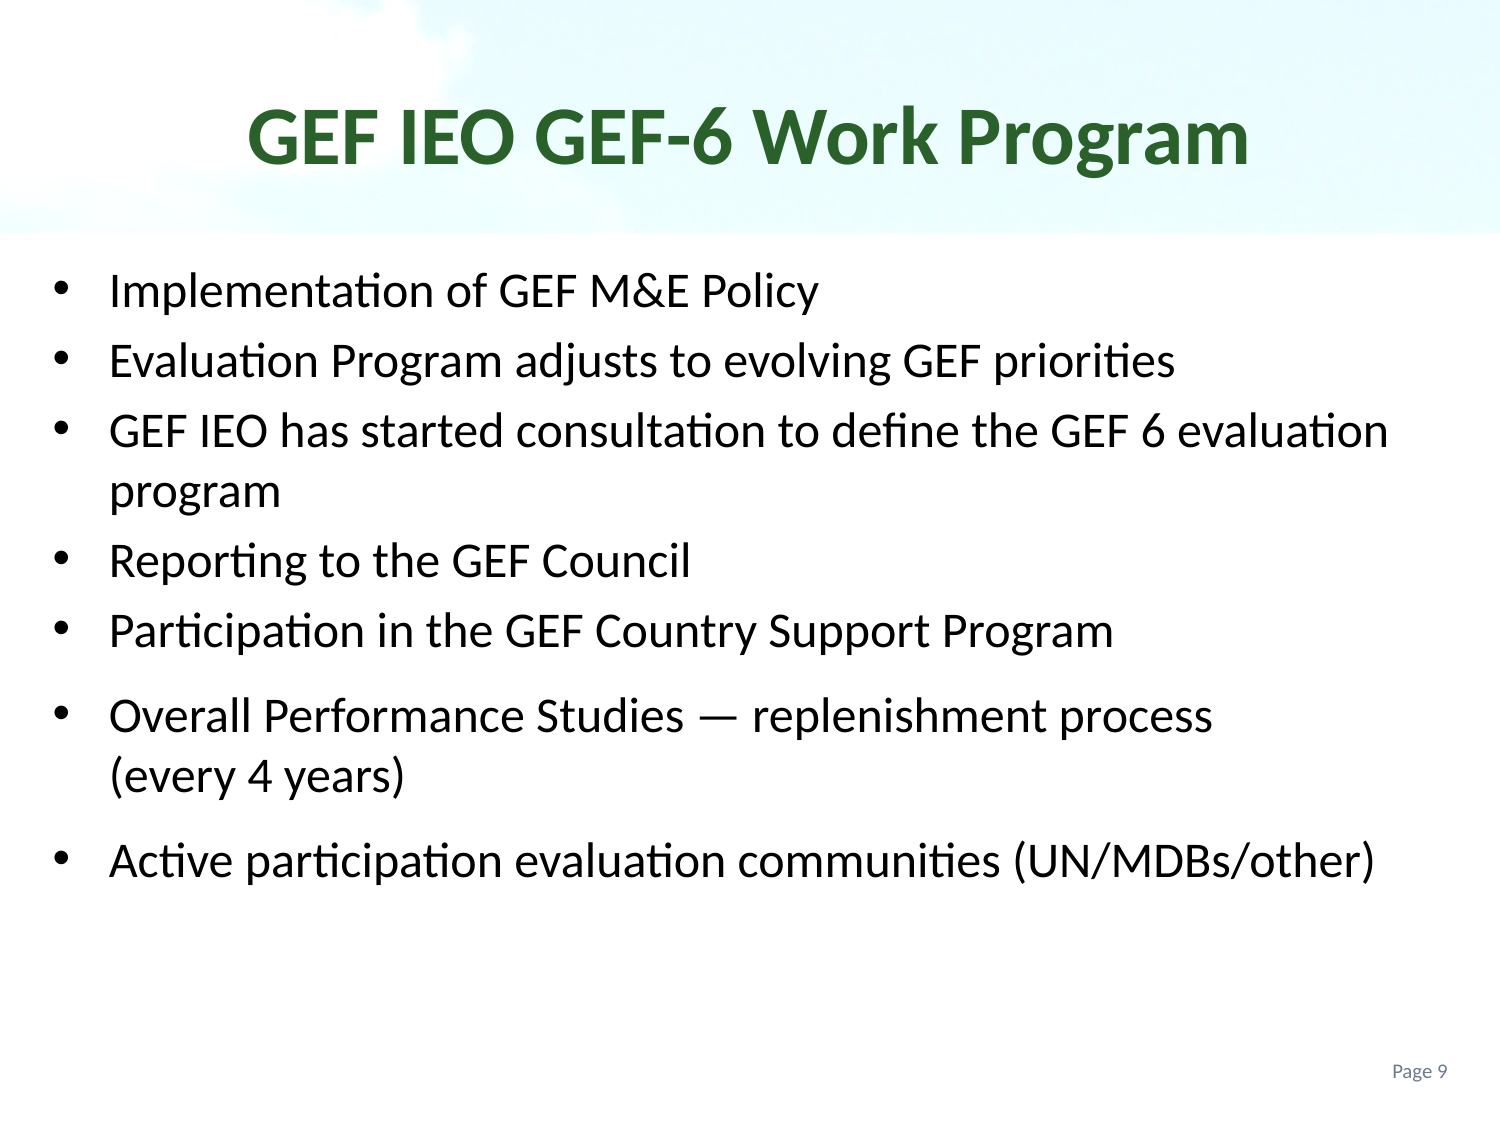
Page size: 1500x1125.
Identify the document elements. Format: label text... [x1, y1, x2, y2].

list Implementation of GEF M&E Policy Evaluation Program adjusts to evolving GEF priorities GEF IEO has started consultation to define the GEF 6 evaluation program Reporting to the GEF Council Participation in the GEF Country Support Program Overall Performance Studies — replenishment process (every 4 years) Active participation evaluation communities (UN/MDBs/other) [37, 249, 1463, 1050]
title GEF IEO GEF-6 Work Program [37, 37, 1463, 225]
